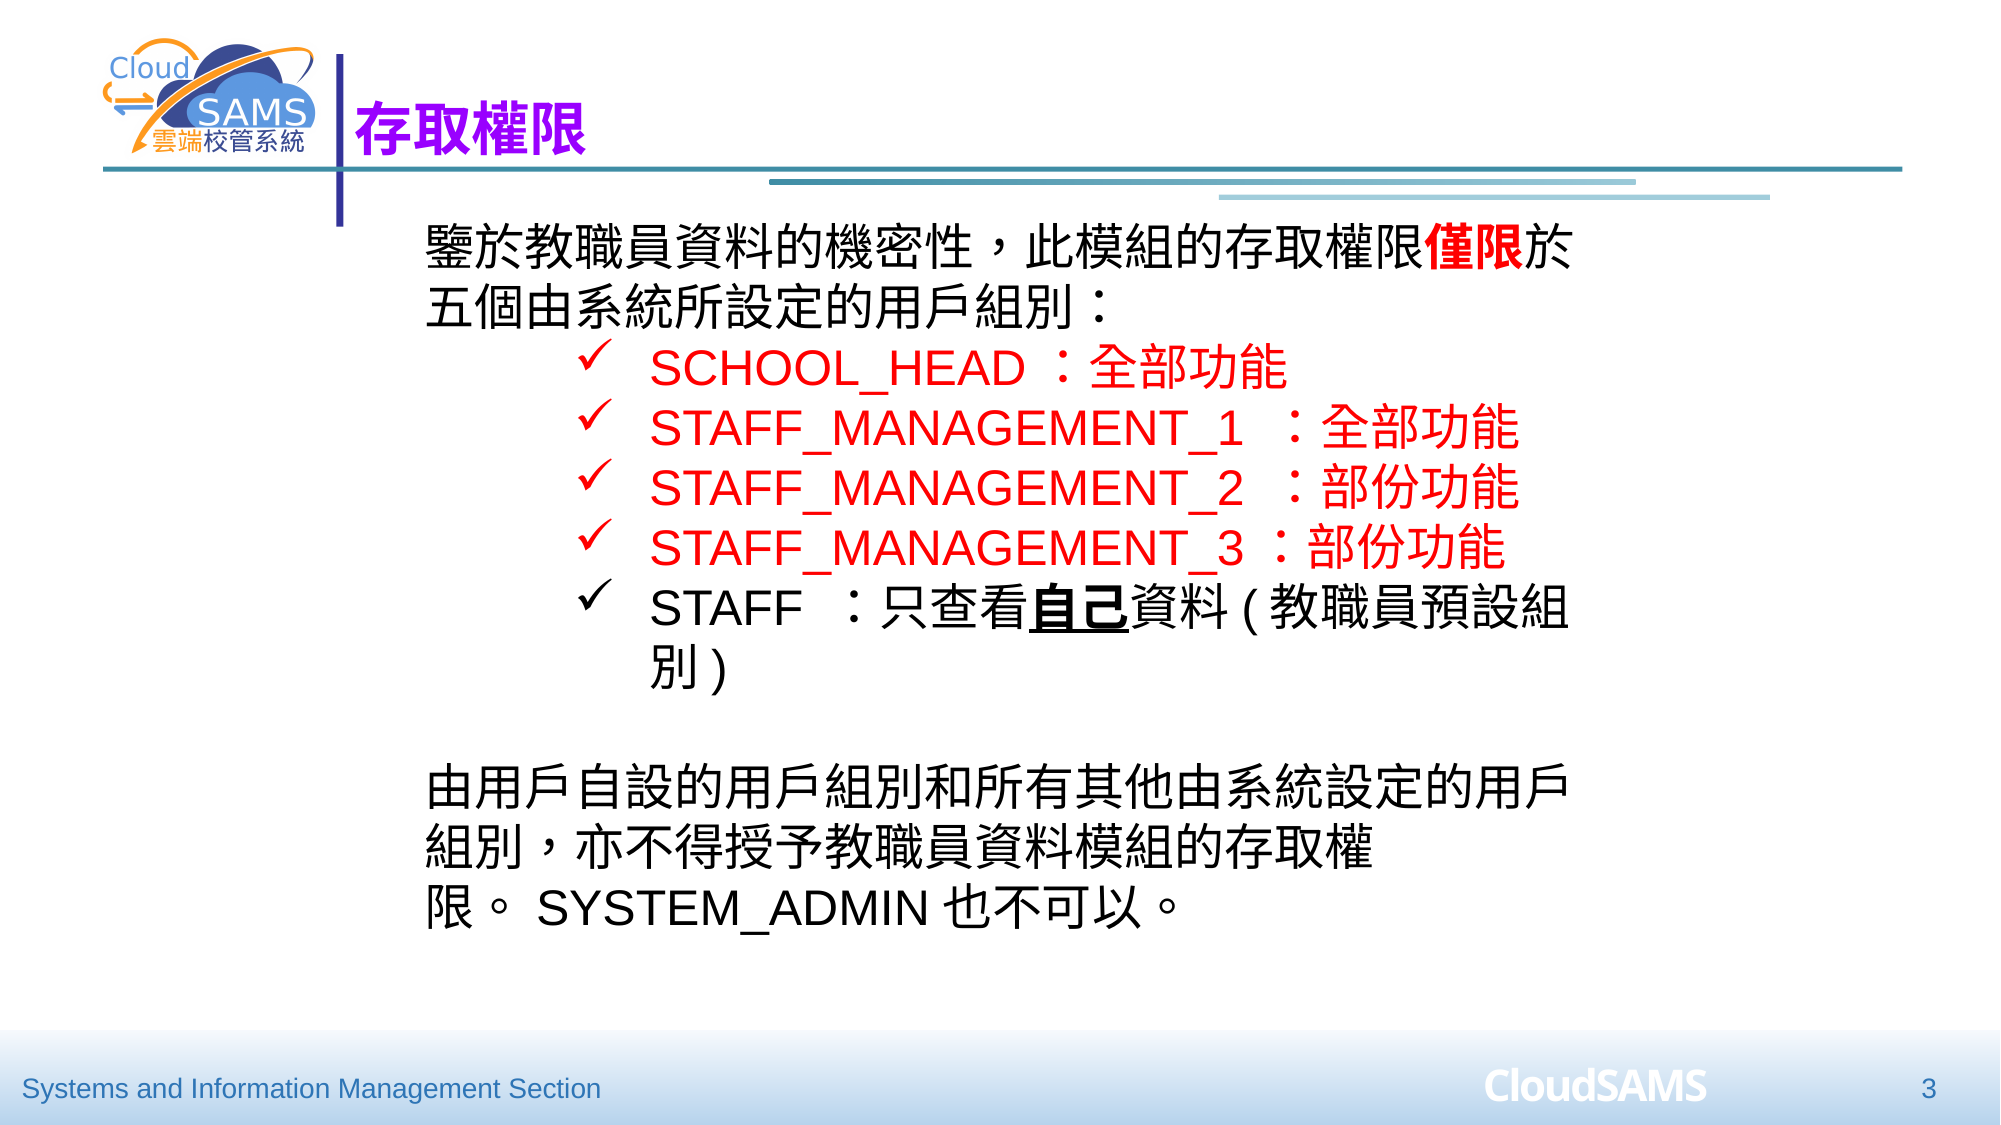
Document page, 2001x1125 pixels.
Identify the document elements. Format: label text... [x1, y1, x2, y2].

picture [87, 7, 349, 175]
title 存取權限 [340, 44, 1907, 170]
text_box 鑒於教職員資料的機密性，此模組的存取權限僅限於五個由系統所設定的用戶組別： SCHOOL_HEAD：全部功能 STAFF_MANAGEMENT_1 ：全部功能 STAFF_MANAGEMENT_2 ：部份功能 STAFF_MANAGEMENT_3：部份功能 STAFF ：只查看自己資料(教職員預設組別) 由用戶自設的用戶組別和所有其他由系統設定的用戶組別，亦不得授予教職員資料模組的存取權限。SYSTEM_ADMIN也不可以。 [409, 208, 1626, 943]
slide_number 3 [1755, 1063, 1952, 1125]
